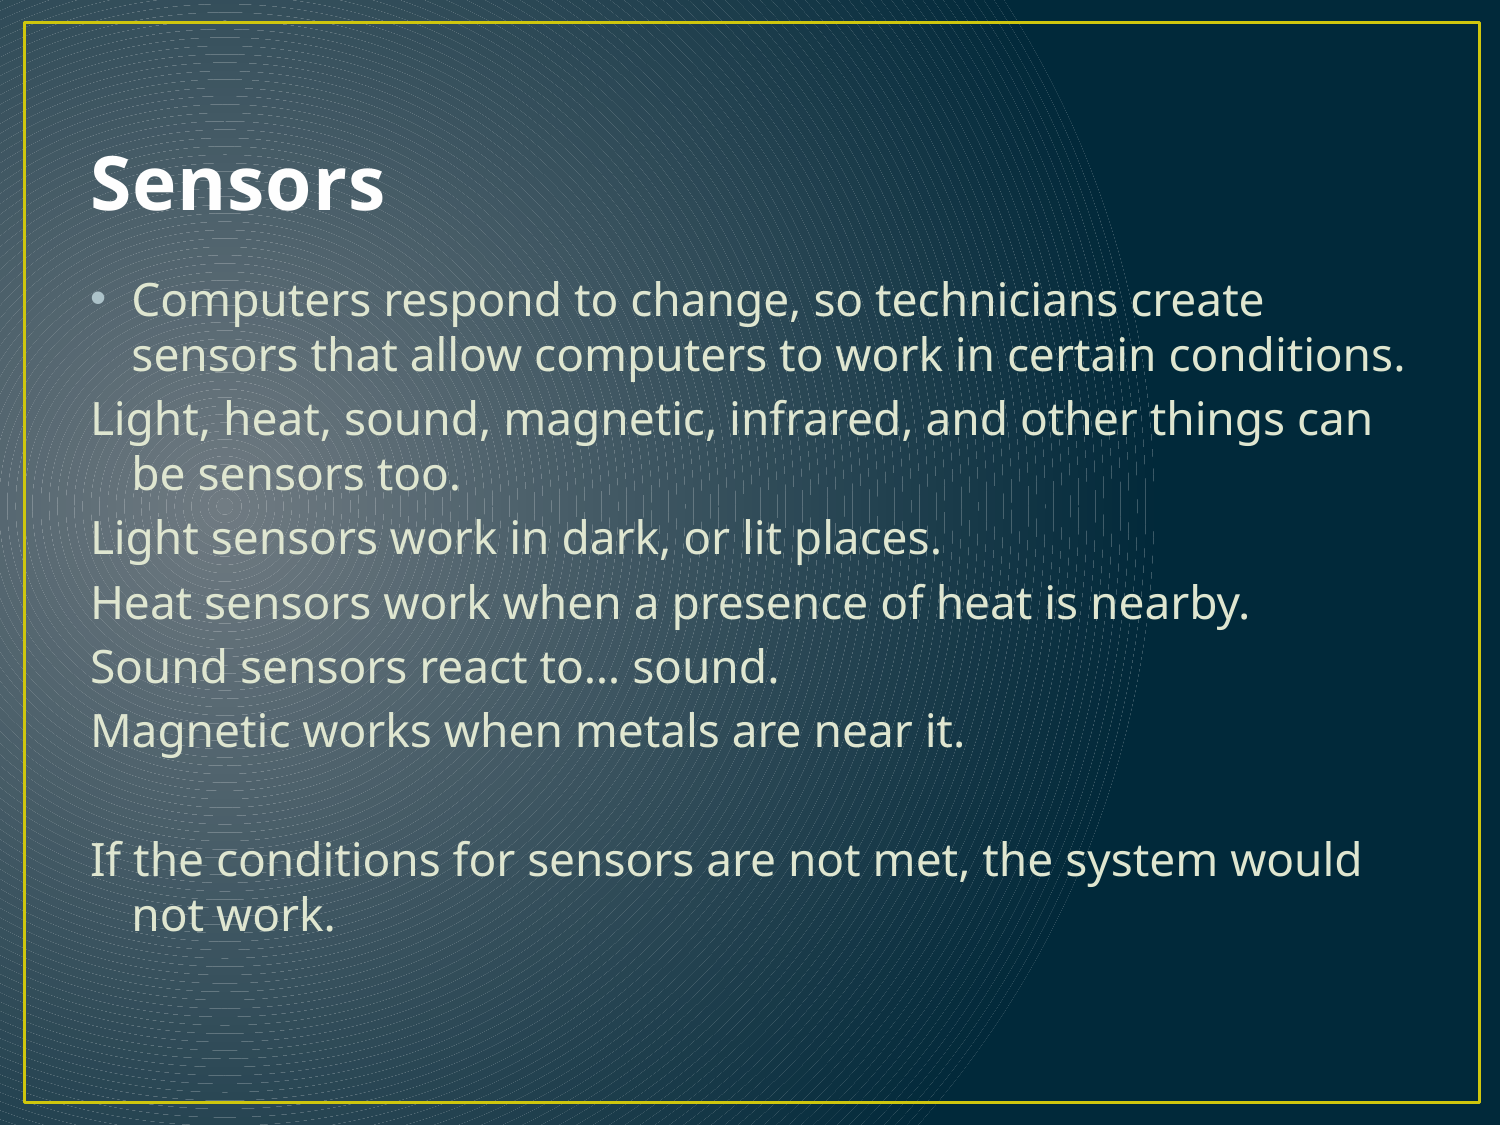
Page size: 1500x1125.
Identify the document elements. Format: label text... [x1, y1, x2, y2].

title Sensors [75, 45, 1425, 233]
list Computers respond to change, so technicians create sensors that allow computers to work in certain conditions. Light, heat, sound, magnetic, infrared, and other things can be sensors too. Light sensors work in dark, or lit places. Heat sensors work when a presence of heat is nearby. Sound sensors react to… sound. Magnetic works when metals are near it. If the conditions for sensors are not met, the system would not work. [75, 262, 1425, 1005]
